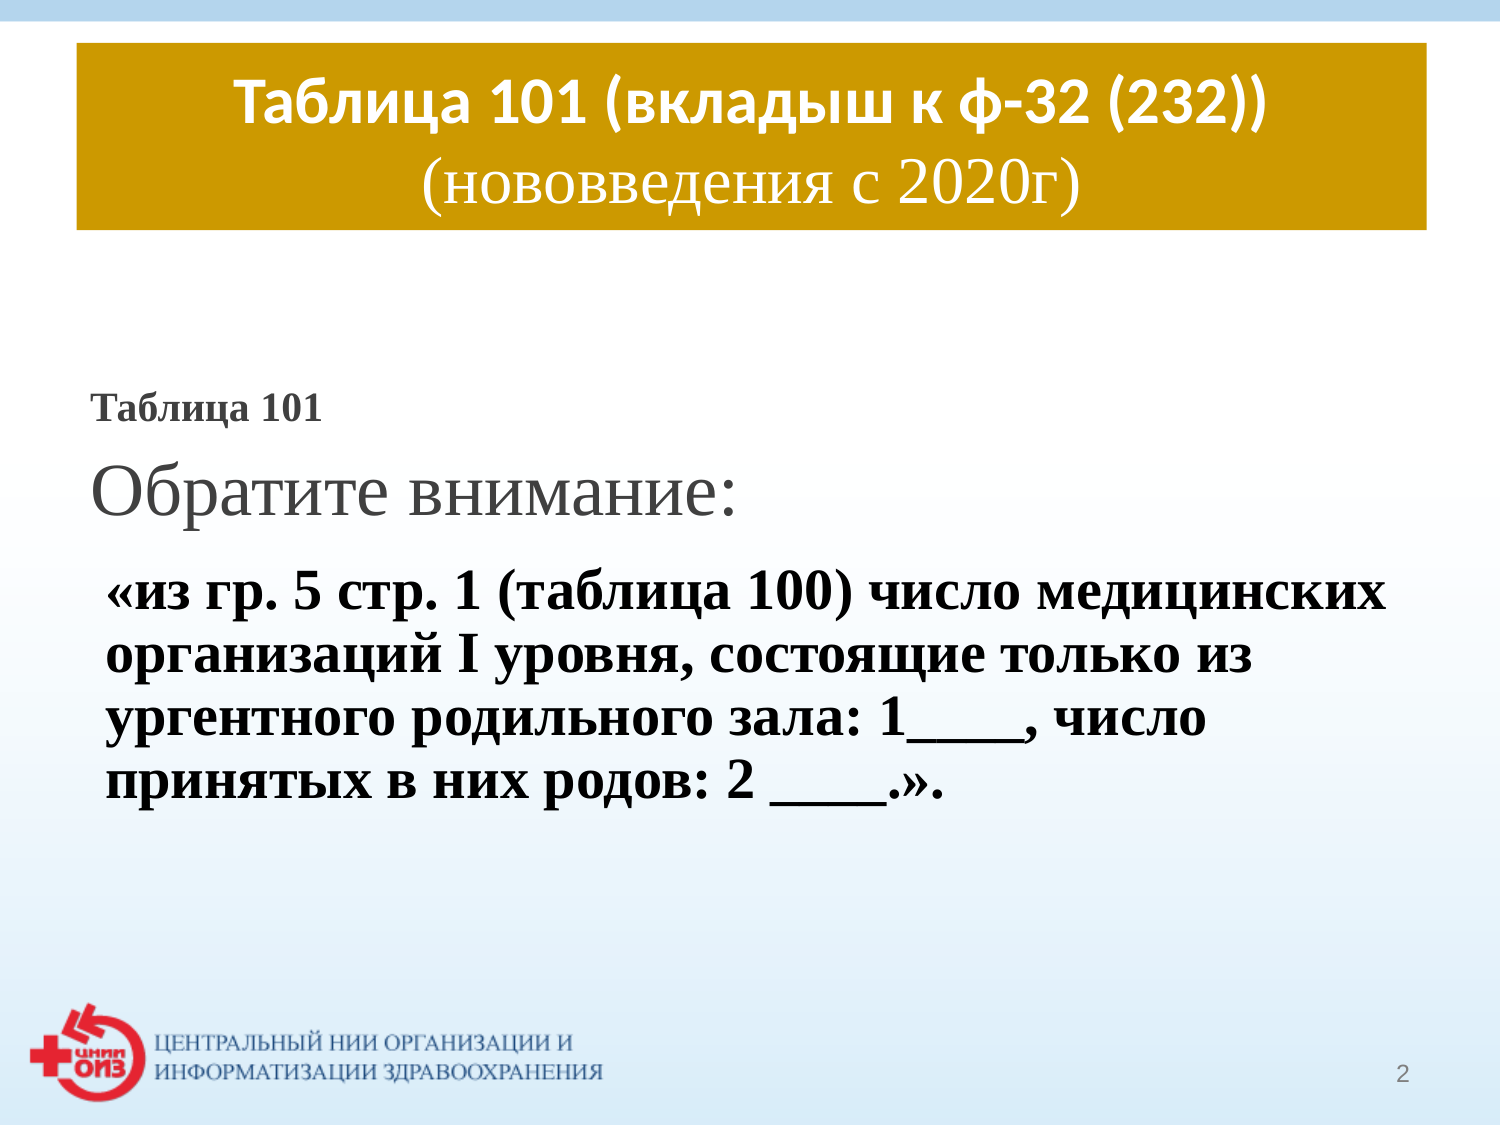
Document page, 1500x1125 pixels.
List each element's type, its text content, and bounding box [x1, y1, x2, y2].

picture [0, 0, 1500, 1125]
slide_number 2 [1074, 1042, 1425, 1103]
title Таблица 101 (вкладыш к ф-32 (232)) (нововведения с 2020г) [76, 42, 1427, 231]
list Таблица 101 Обратите внимание: «из гр. 5 стр. 1 (таблица 100) число медицинских организаций I уровня, состоящие только из ургентного родильного зала: 1____, число принятых в них родов: 2 ____.». [75, 262, 1425, 1005]
